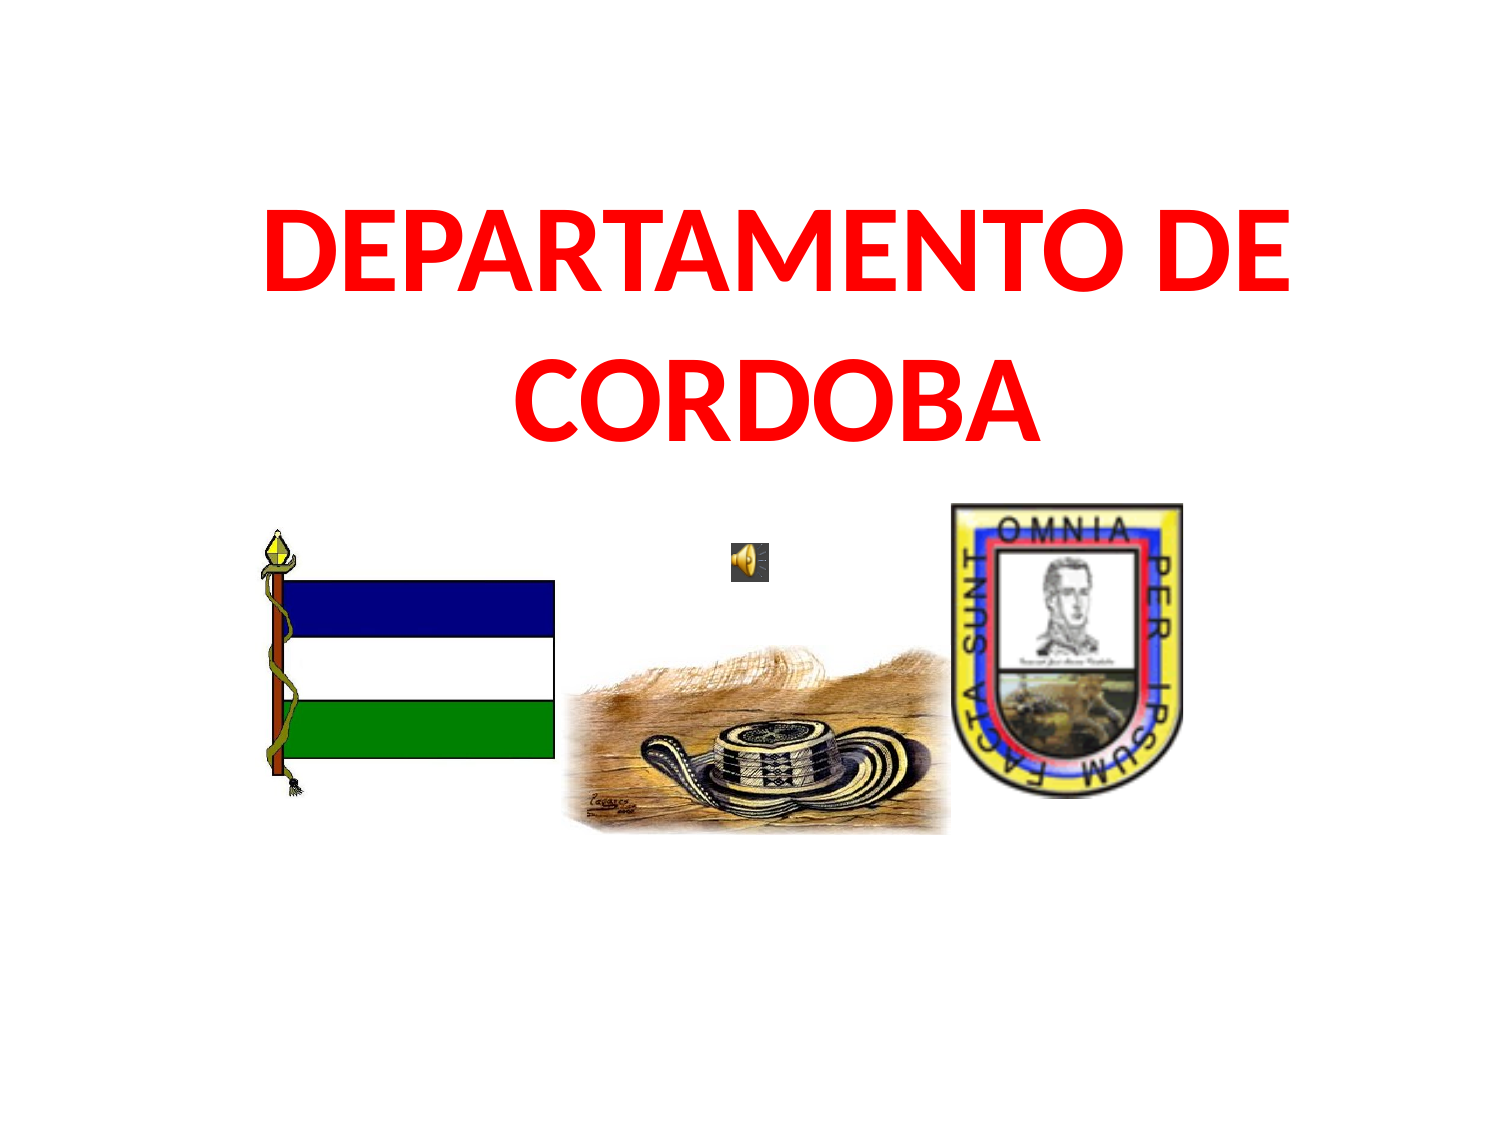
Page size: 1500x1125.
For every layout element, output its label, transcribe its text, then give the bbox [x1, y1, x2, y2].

picture [254, 503, 1184, 835]
picture [729, 542, 771, 583]
title DEPARTAMENTO DE CORDOBA [135, 196, 1419, 438]
